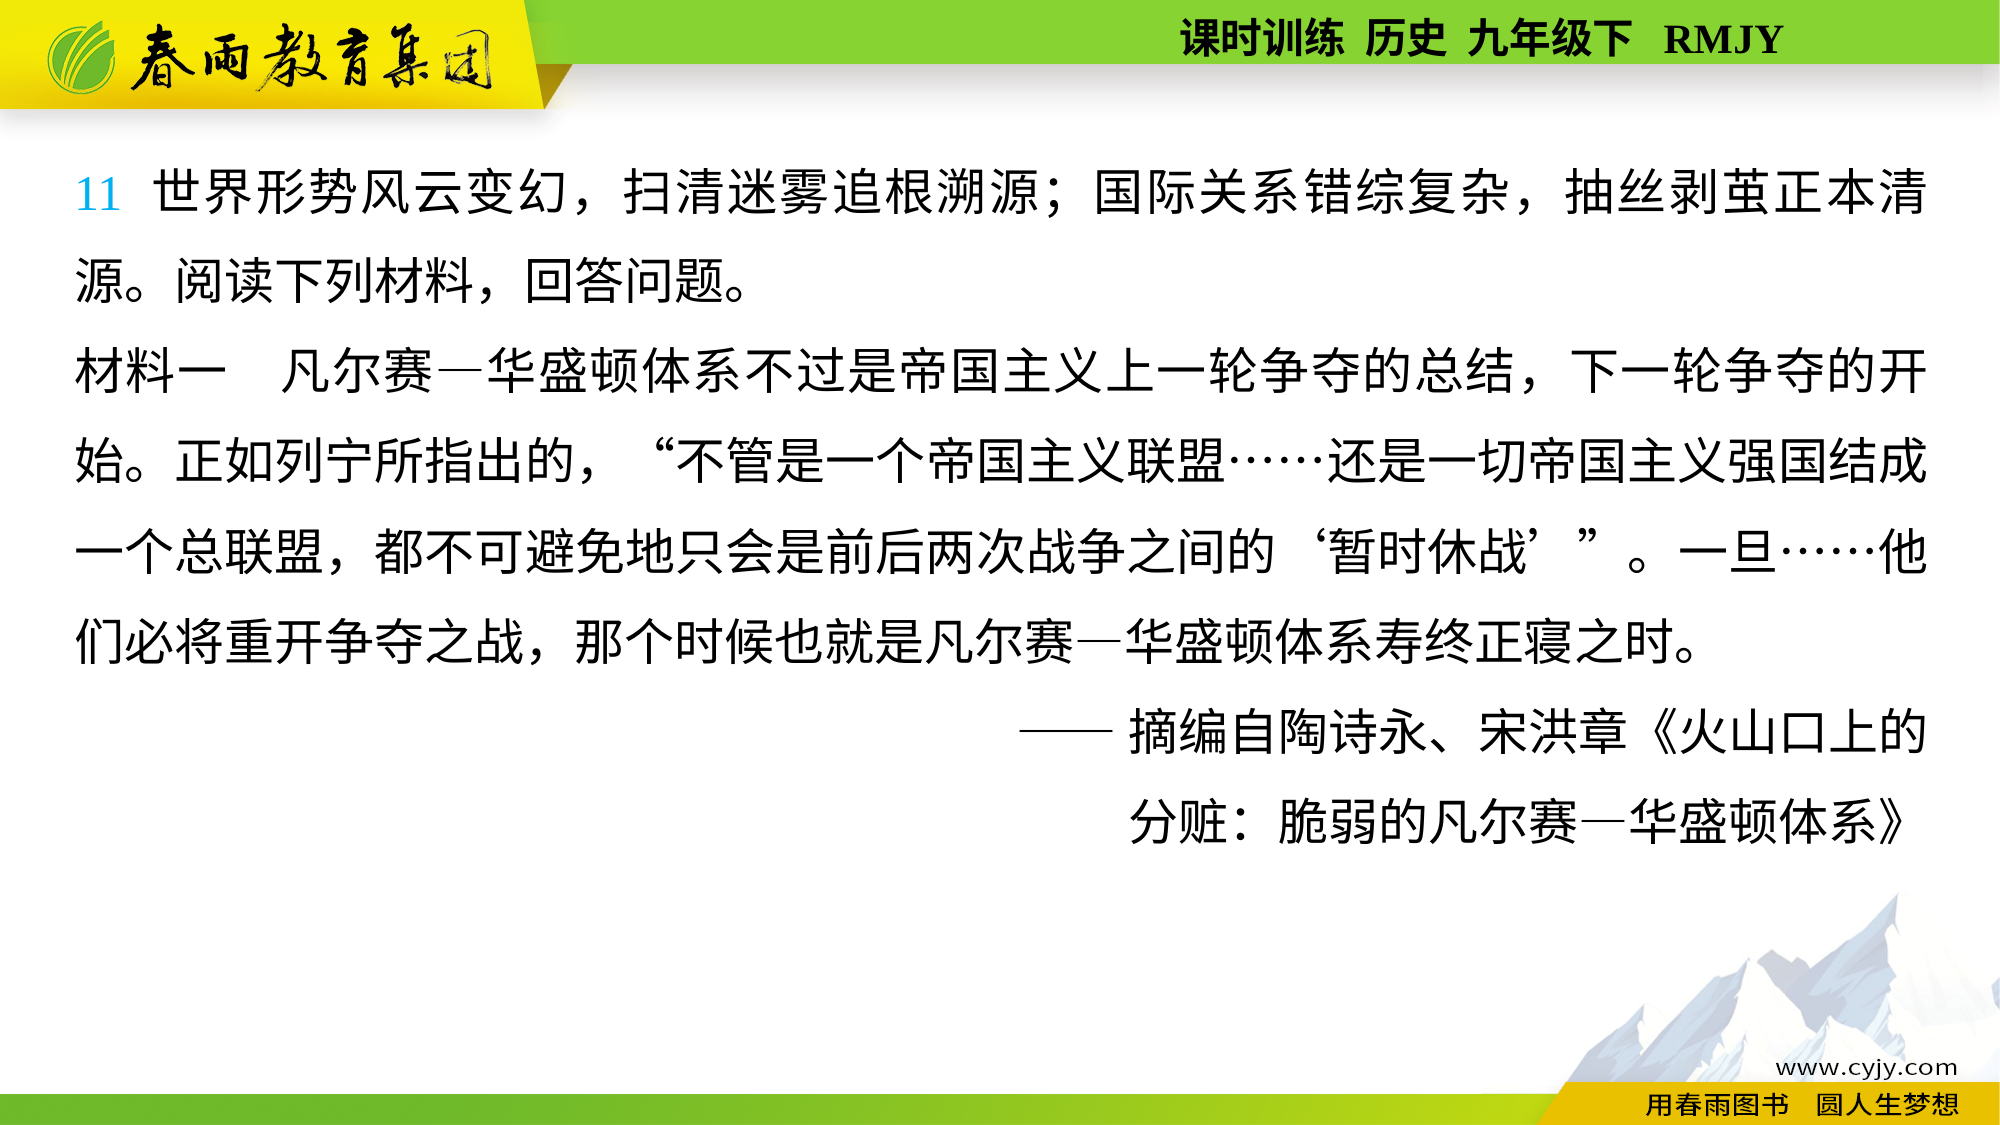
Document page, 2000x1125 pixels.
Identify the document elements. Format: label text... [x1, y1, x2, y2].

list 11 世界形势风云变幻，扫清迷雾追根溯源；国际关系错综复杂，抽丝剥茧正本清源。阅读下列材料，回答问题。 材料一 凡尔赛—华盛顿体系不过是帝国主义上一轮争夺的总结，下一轮争夺的开始。正如列宁所指出的，“不管是一个帝国主义联盟……还是一切帝国主义强国结成一个总联盟，都不可避免地只会是前后两次战争之间的‘暂时休战’”。一旦……他们必将重开争夺之战，那个时候也就是凡尔赛—华盛顿体系寿终正寝之时。 ——摘编自陶诗永、宋洪章《火山口上的 分赃：脆弱的凡尔赛—华盛顿体系》 [59, 122, 1944, 854]
picture [0, 0, 2000, 1125]
